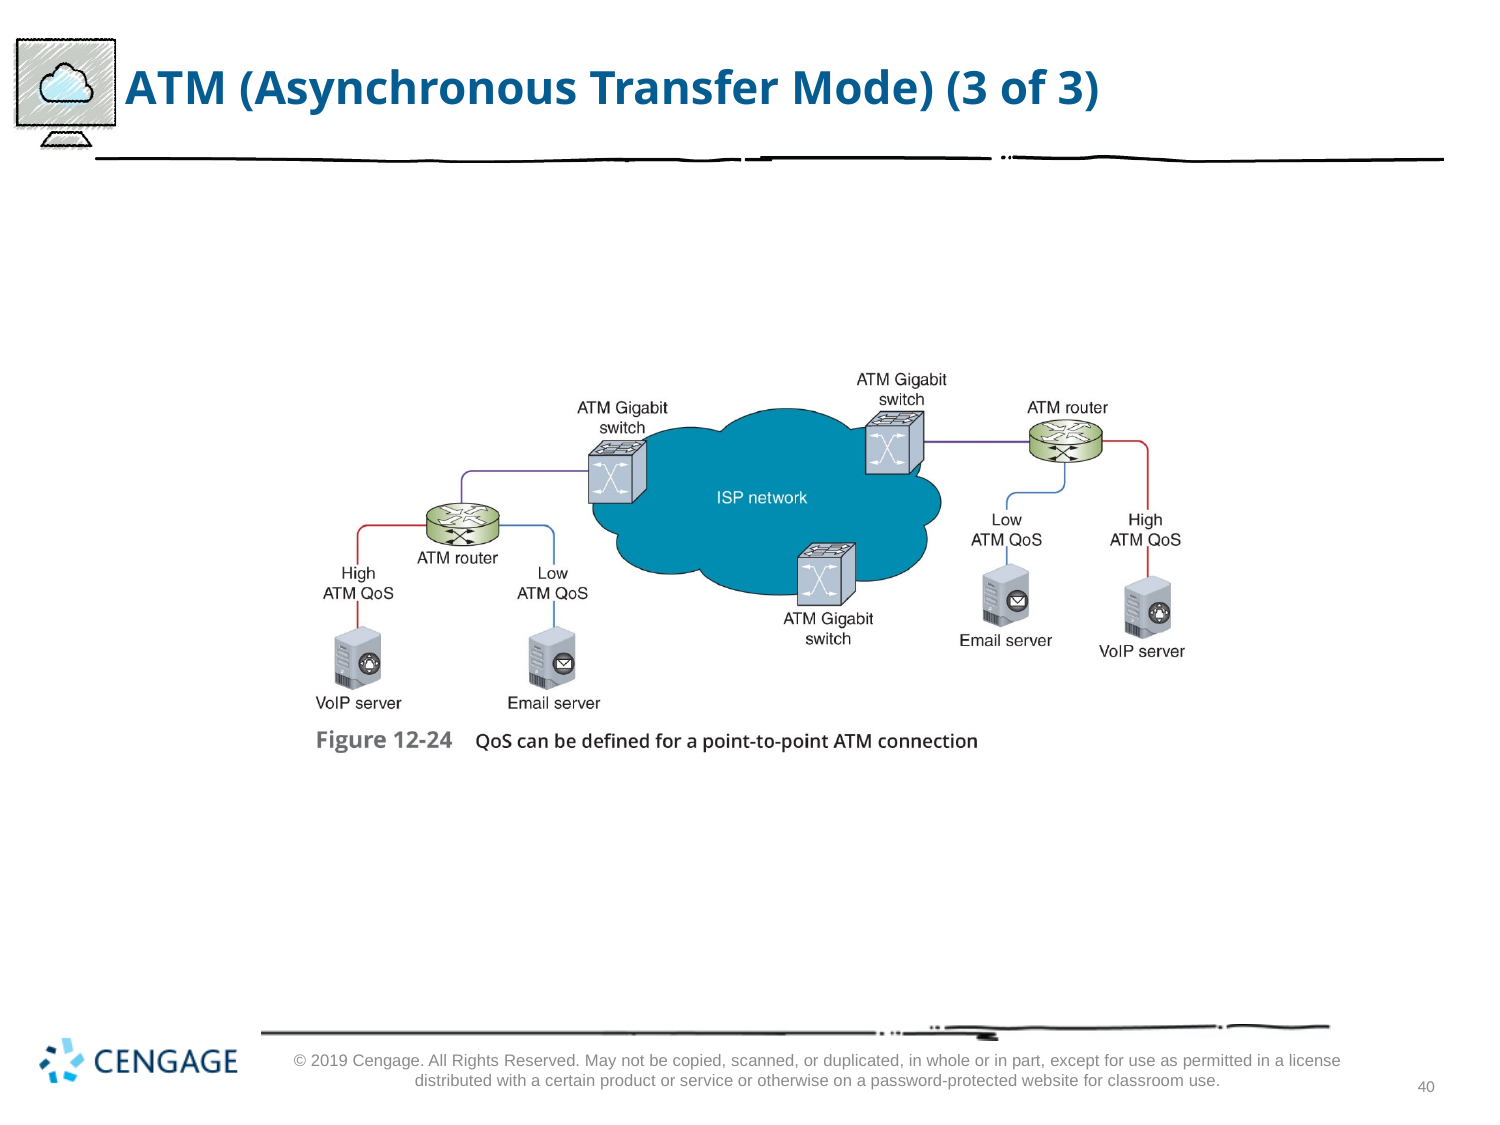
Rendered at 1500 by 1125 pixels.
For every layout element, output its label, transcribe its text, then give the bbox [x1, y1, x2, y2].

picture [313, 370, 1187, 755]
picture [19, 1024, 250, 1096]
title A T M (Asynchronous Transfer Mode) (3 of 3) [125, 66, 1442, 116]
picture [95, 155, 1444, 163]
footer © 2019 Cengage. All Rights Reserved. May not be copied, scanned, or duplicated, in whole or in part, except for use as permitted in a license distributed with a certain product or service or otherwise on a password-protected website for classroom use. [262, 1050, 1375, 1091]
picture [261, 1024, 1331, 1041]
picture [13, 36, 117, 151]
